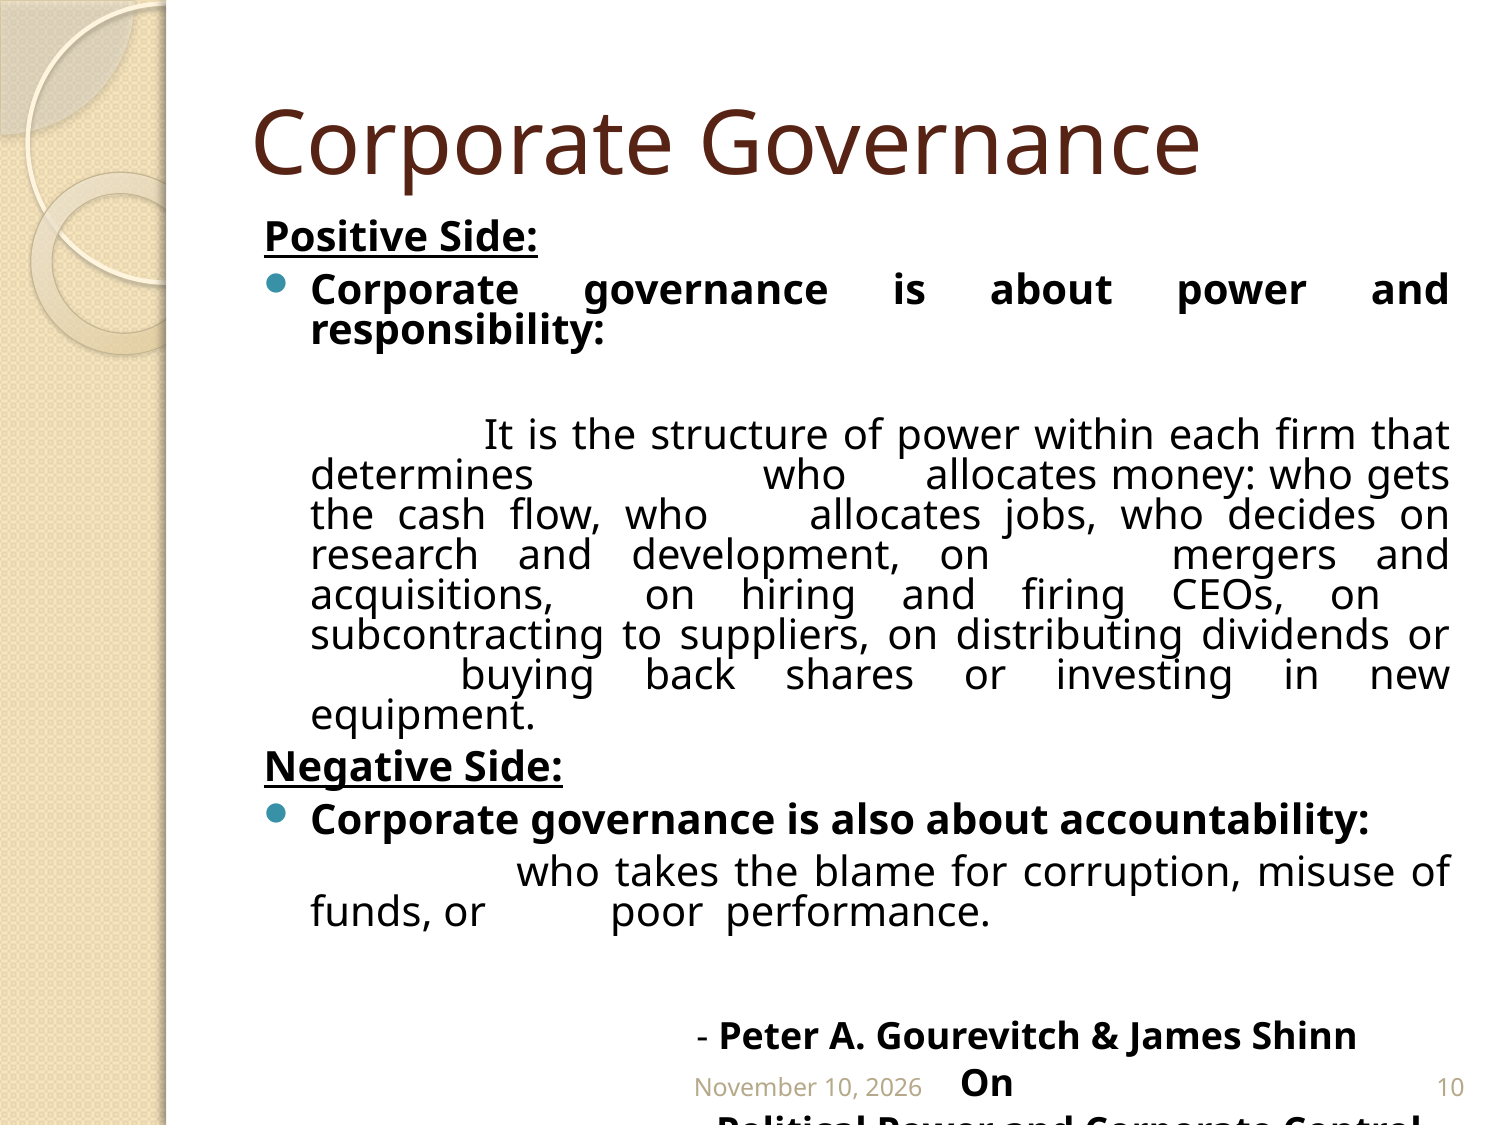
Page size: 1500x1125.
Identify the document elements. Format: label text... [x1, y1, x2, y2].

title Corporate Governance [235, 45, 1466, 212]
slide_number 10 [1413, 1034, 1488, 1113]
list Positive Side: Corporate governance is about power and responsibility: It is the structure of power within each firm that determines who allocates money: who gets the cash flow, who allocates jobs, who decides on research and development, on mergers and acquisitions, on hiring and firing CEOs, on subcontracting to suppliers, on distributing dividends or buying back shares or investing in new equipment. Negative Side: Corporate governance is also about accountability: who takes the blame for corruption, misuse of funds, or poor performance. - Peter A. Gourevitch & James Shinn On Political Power and Corporate Control [235, 212, 1466, 1025]
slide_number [587, 1034, 938, 1113]
